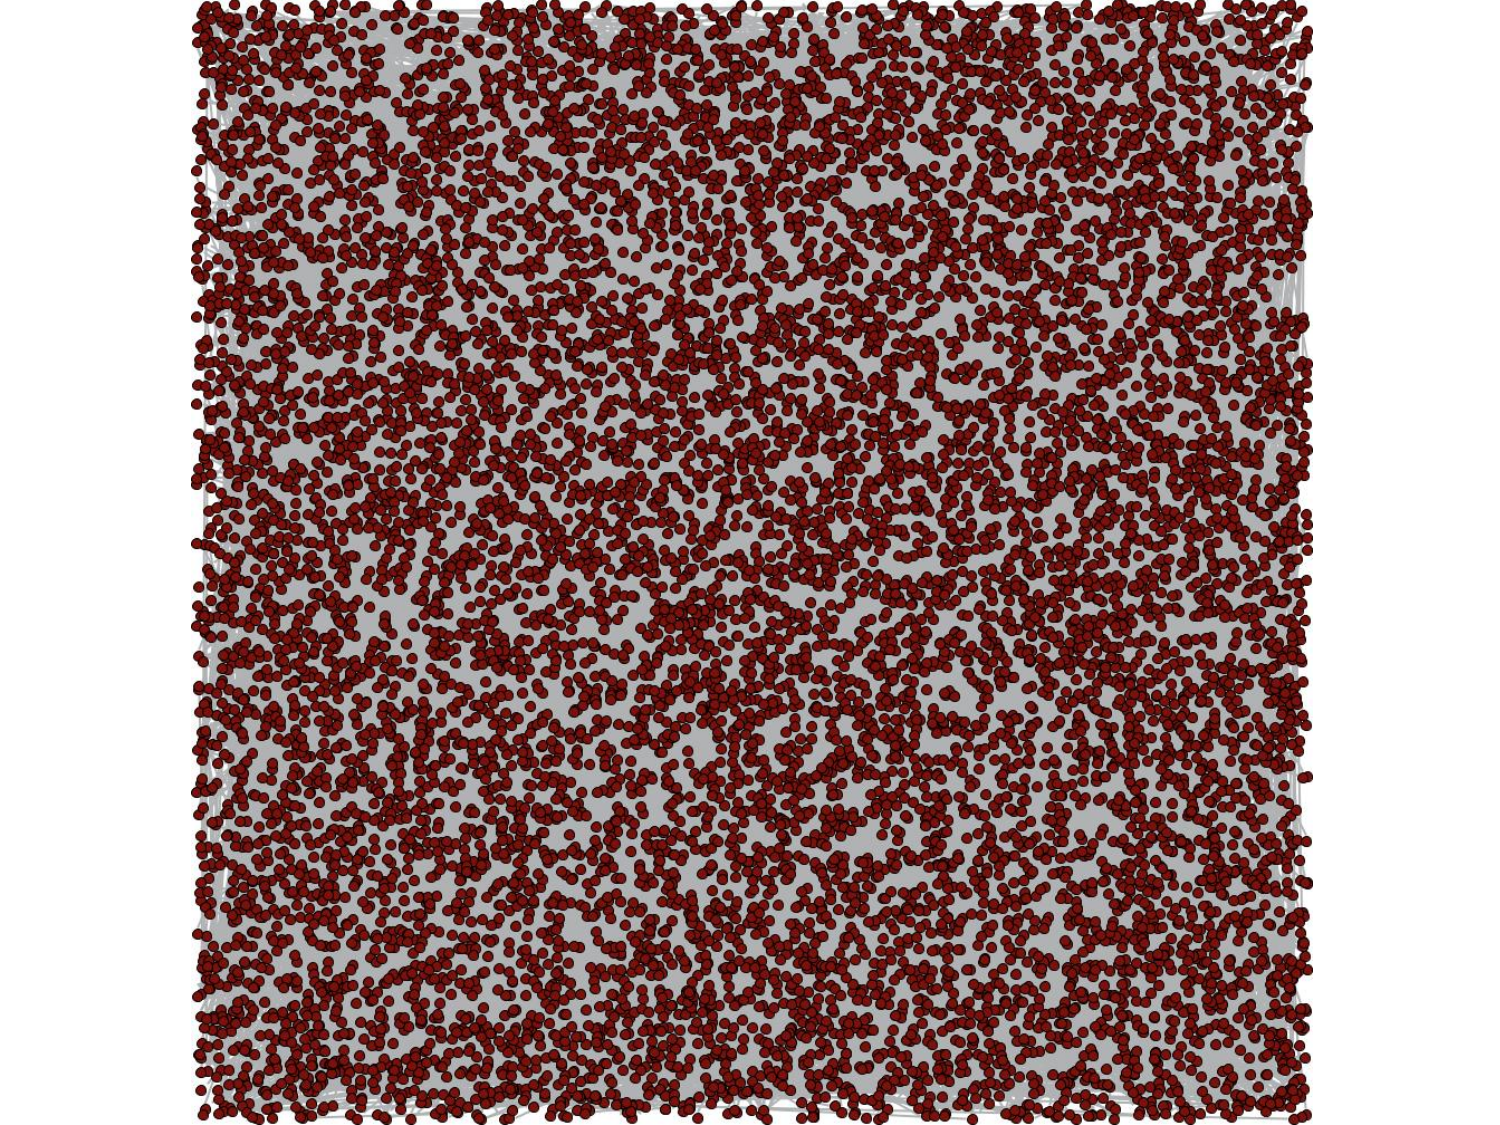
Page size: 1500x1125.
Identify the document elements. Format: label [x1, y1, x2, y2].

picture [191, 0, 1313, 1125]
